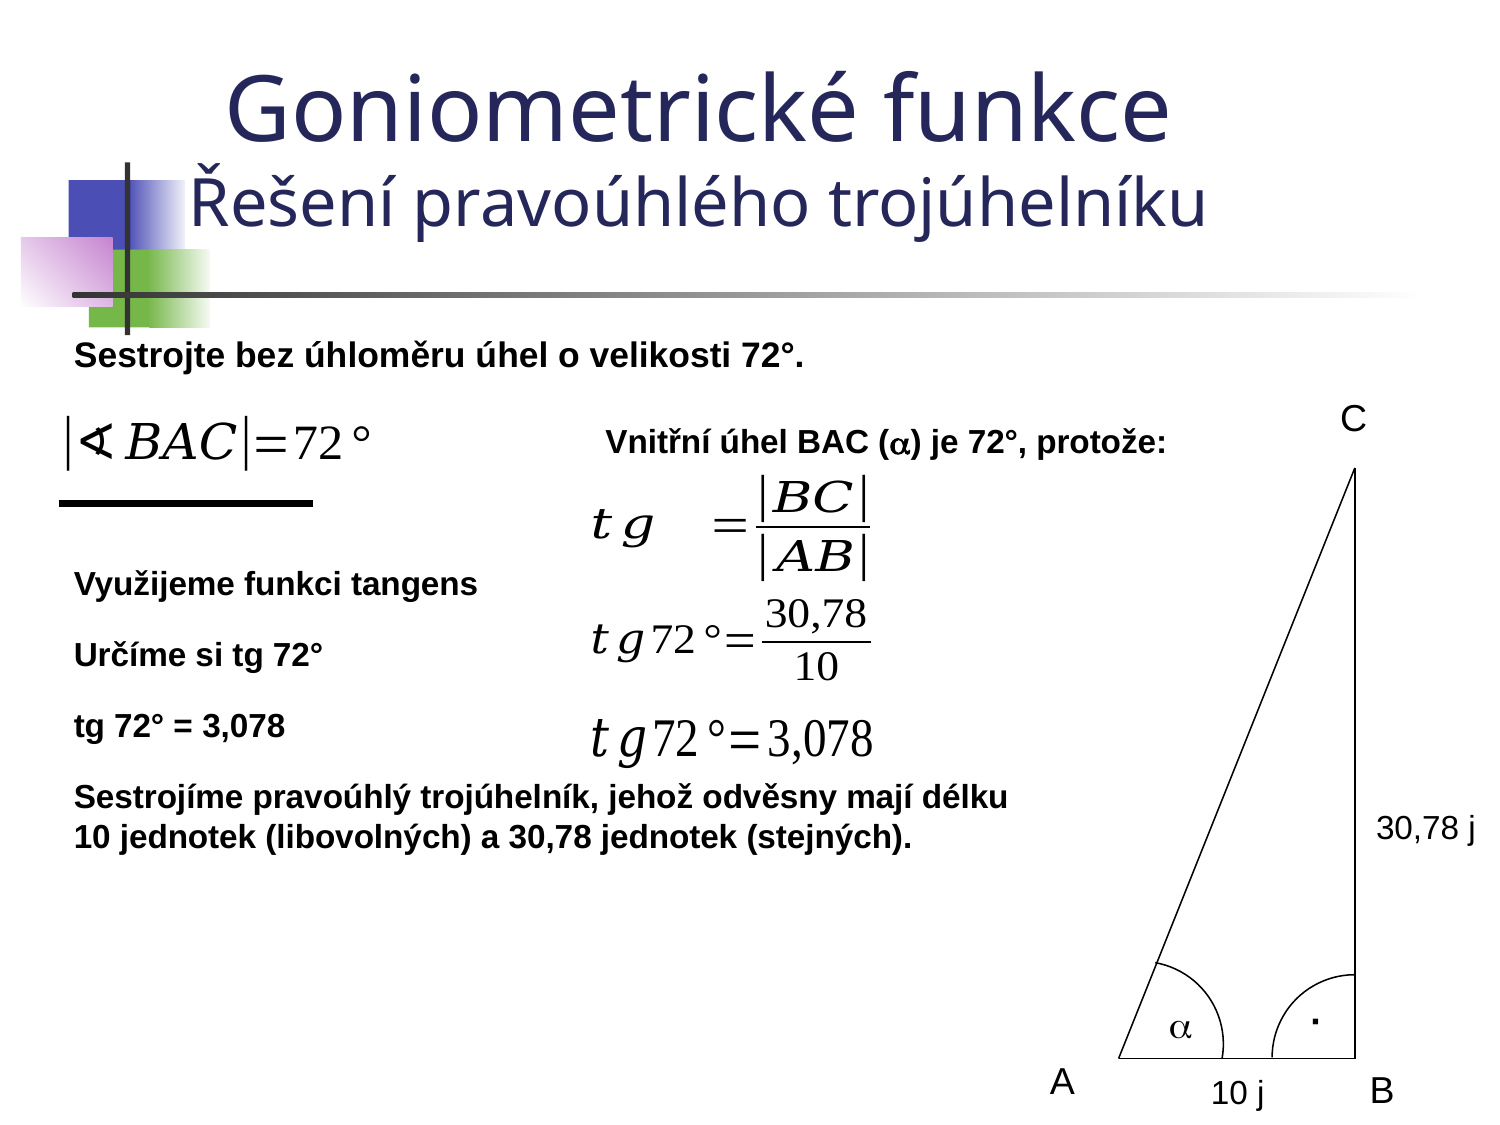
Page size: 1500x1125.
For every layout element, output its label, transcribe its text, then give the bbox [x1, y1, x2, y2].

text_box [1118, 467, 1355, 1059]
text_box Určíme si tg 72° [59, 625, 508, 681]
text_box tg 72° = 3,078 [59, 696, 508, 752]
text_box Sestrojíme pravoúhlý trojúhelník, jehož odvěsny mají délku 10 jednotek (libovolných) a 30,78 jednotek (stejných). [59, 767, 1036, 863]
text_box Sestrojte bez úhloměru úhel o velikosti 72°. [58, 324, 1500, 382]
text_box 30,78 j [1361, 798, 1500, 854]
text_box Využijeme funkci tangens [59, 555, 674, 610]
text_box B [1354, 1058, 1426, 1119]
text_box Vnitřní úhel BAC () je 72°, protože: [590, 413, 1211, 468]
text_box Goniometrické funkce Řešení pravoúhlého trojúhelníku [149, 42, 1249, 248]
text_box 10 j [1196, 1067, 1301, 1119]
text_box C [1325, 386, 1397, 447]
text_box A [1035, 1049, 1106, 1110]
